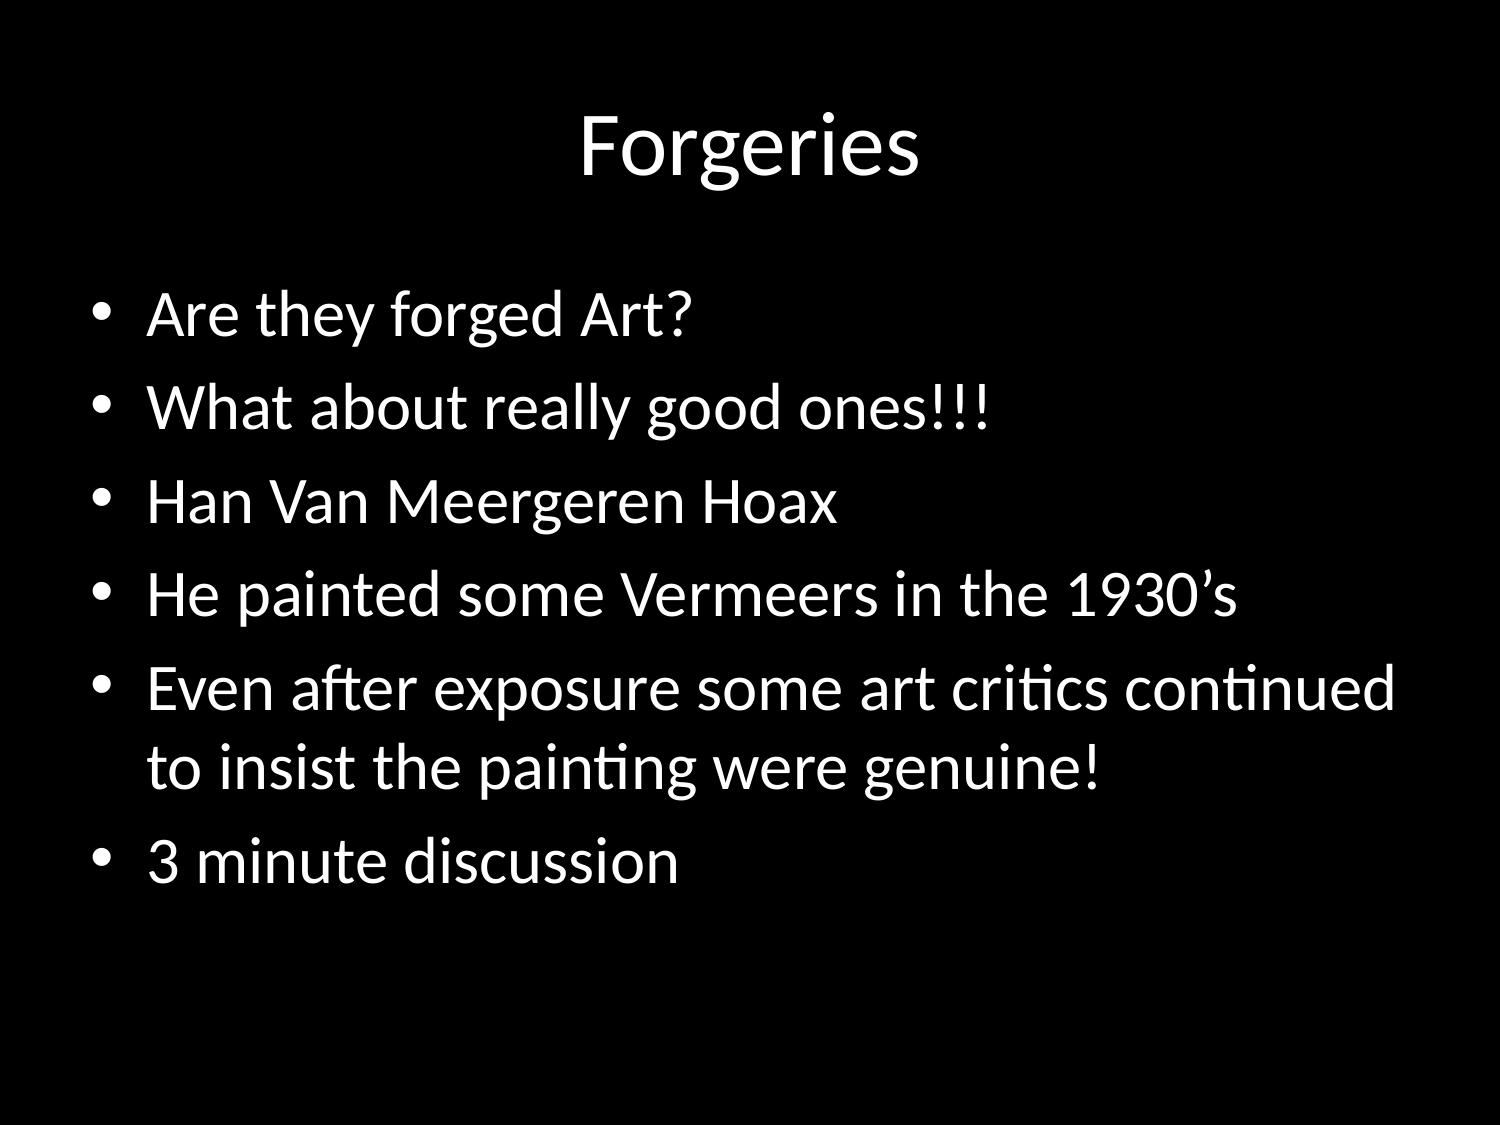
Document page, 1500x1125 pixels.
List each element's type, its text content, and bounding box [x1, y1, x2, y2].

title Forgeries [75, 45, 1425, 233]
list Are they forged Art? What about really good ones!!! Han Van Meergeren Hoax He painted some Vermeers in the 1930’s Even after exposure some art critics continued to insist the painting were genuine! 3 minute discussion [75, 262, 1425, 1005]
